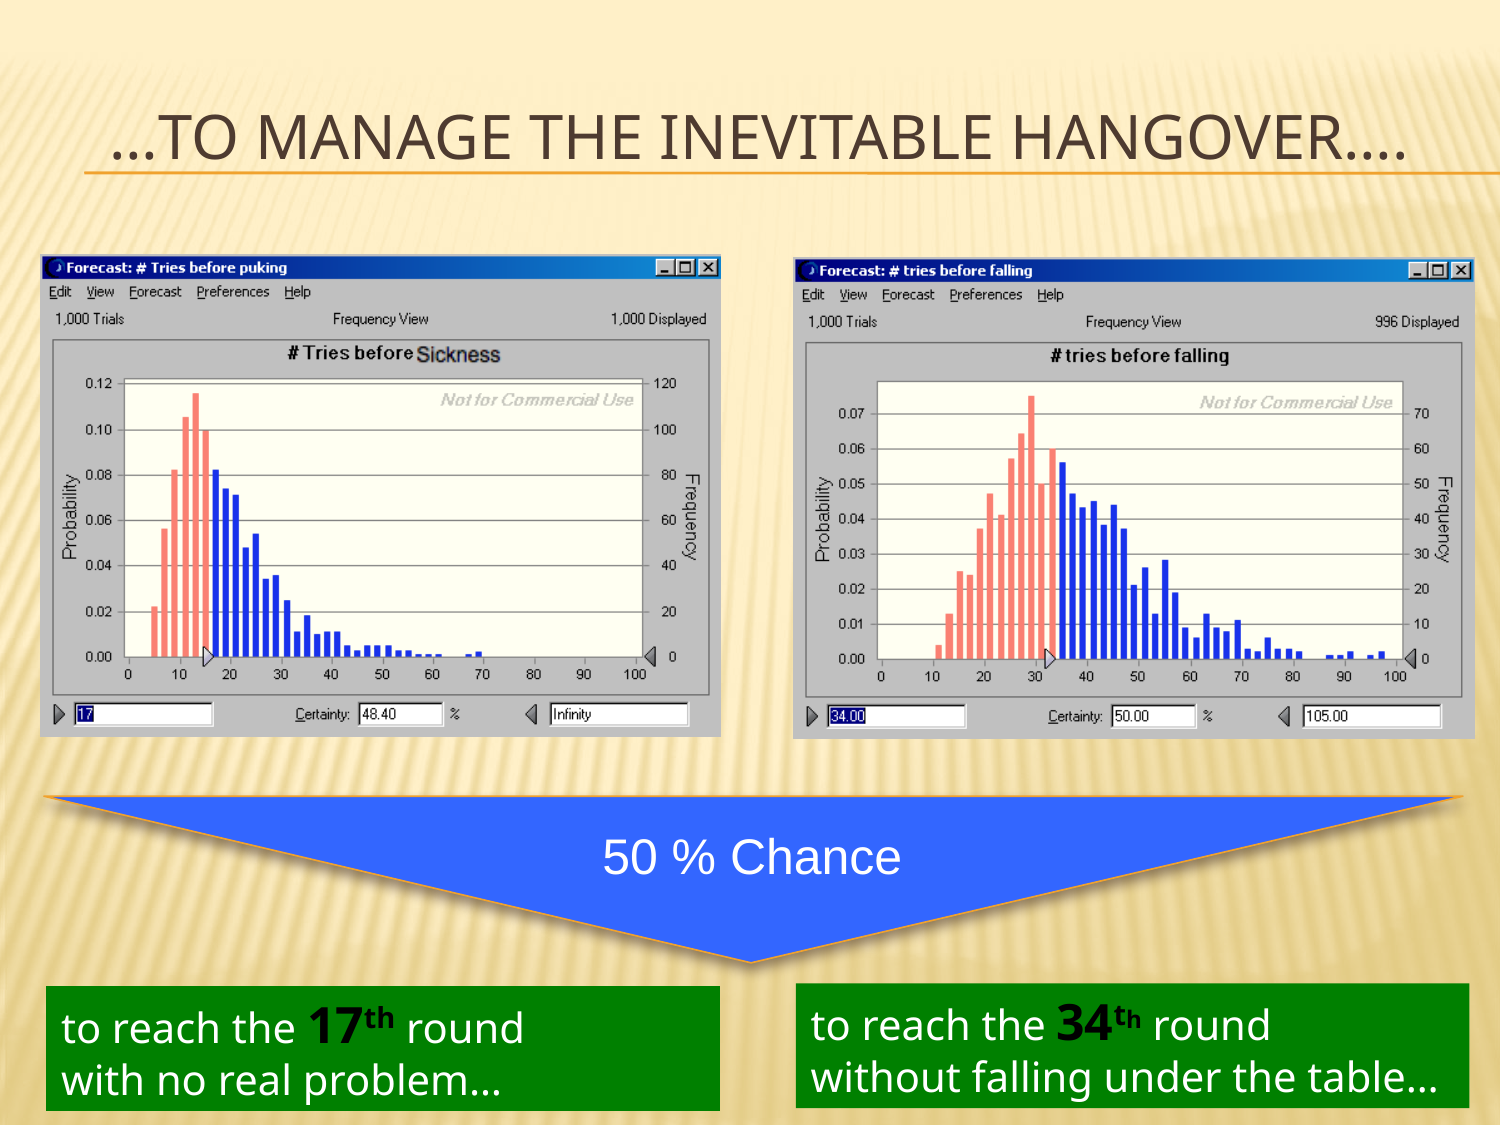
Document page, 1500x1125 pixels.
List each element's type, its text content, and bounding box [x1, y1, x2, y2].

text_box to reach the 17th round with no real problem… [44, 984, 722, 1113]
picture [40, 254, 721, 737]
title …to manage THE INEVITABLE Hangover…. [94, 67, 1500, 203]
picture [793, 256, 1476, 739]
text_box 50 % Chance [550, 817, 954, 892]
text_box [43, 795, 1464, 964]
text_box to reach the 34th round without falling under the table… [794, 981, 1471, 1110]
